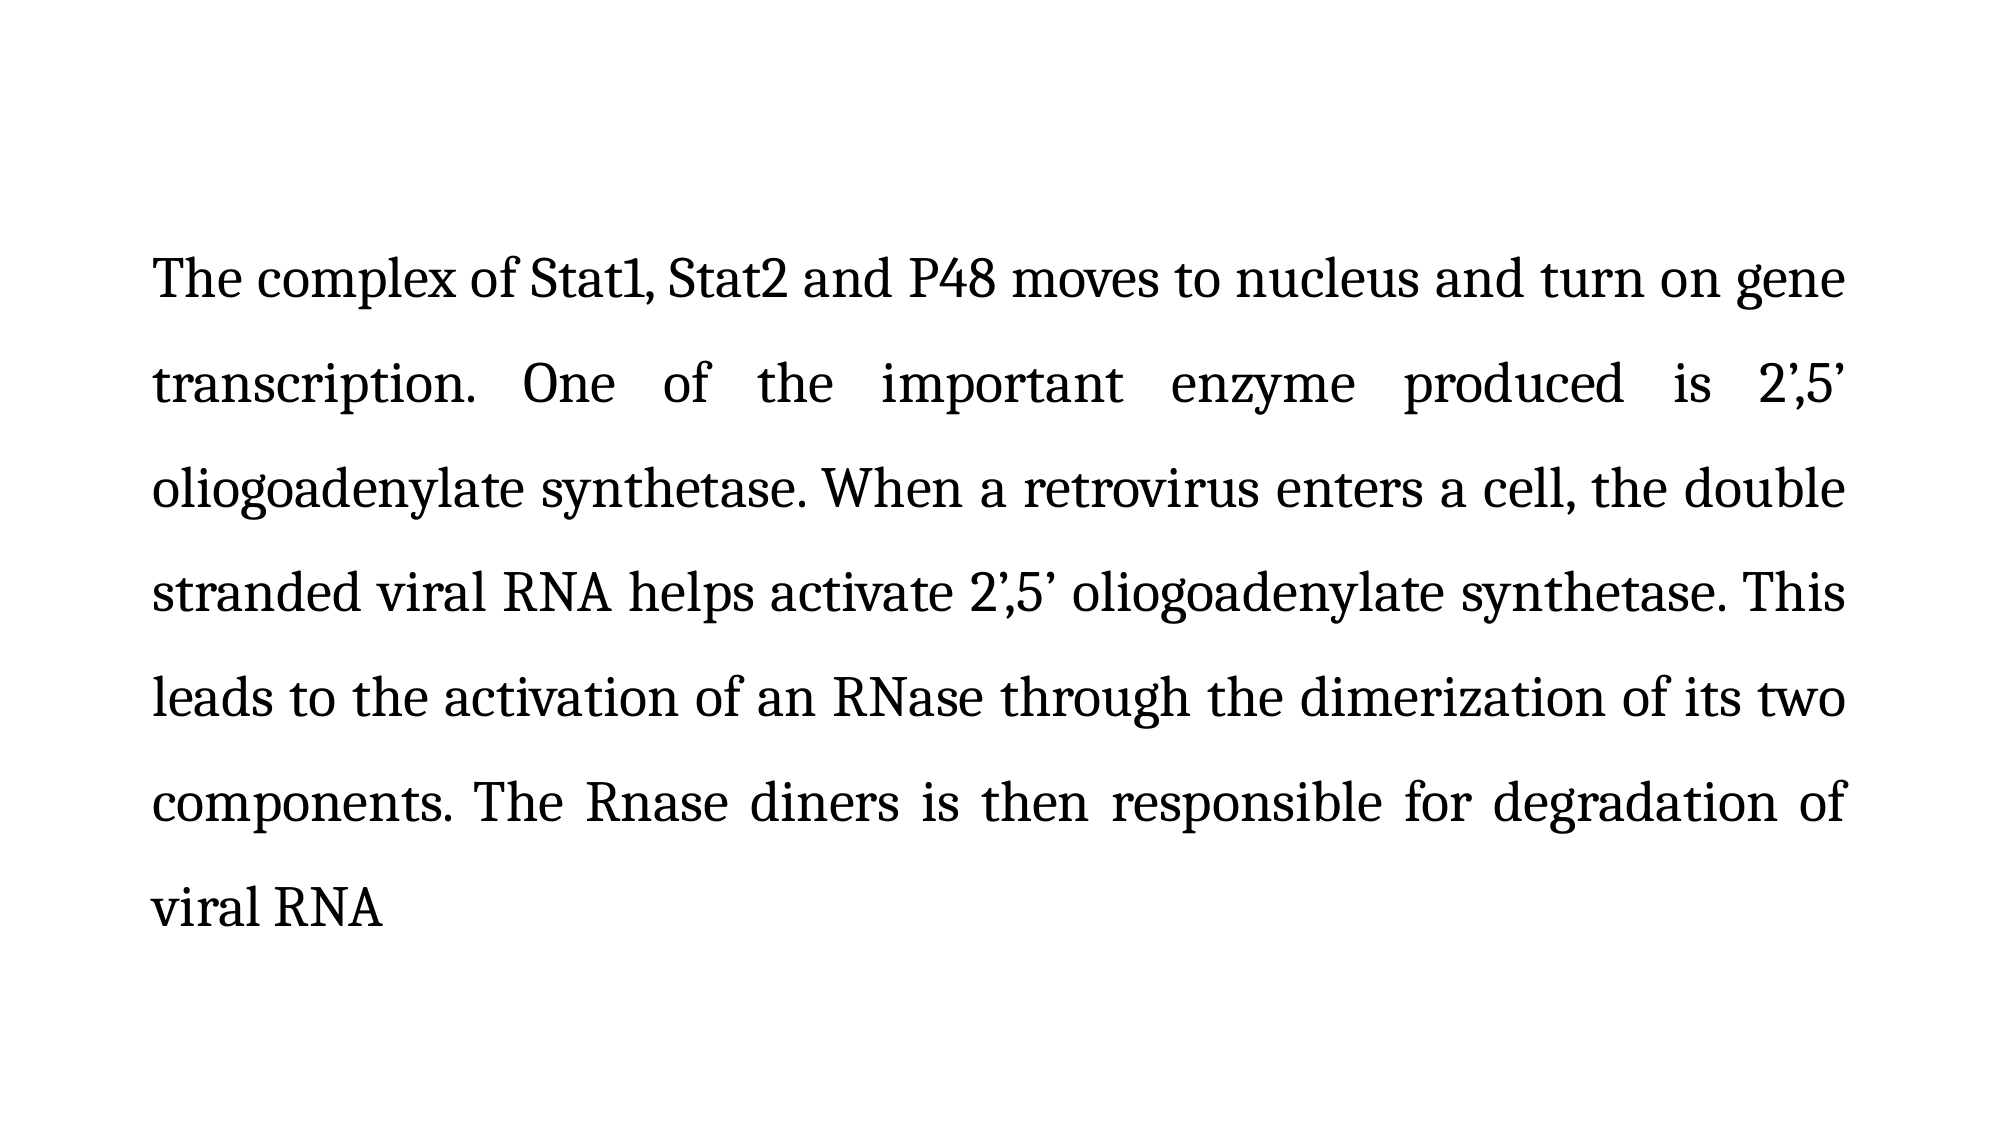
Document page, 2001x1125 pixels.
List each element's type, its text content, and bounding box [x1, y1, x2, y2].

list The complex of Stat1, Stat2 and P48 moves to nucleus and turn on gene transcription. One of the important enzyme produced is 2’,5’ oliogoadenylate synthetase. When a retrovirus enters a cell, the double stranded viral RNA helps activate 2’,5’ oliogoadenylate synthetase. This leads to the activation of an RNase through the dimerization of its two components. The Rnase diners is then responsible for degradation of viral RNA [137, 197, 1863, 1014]
